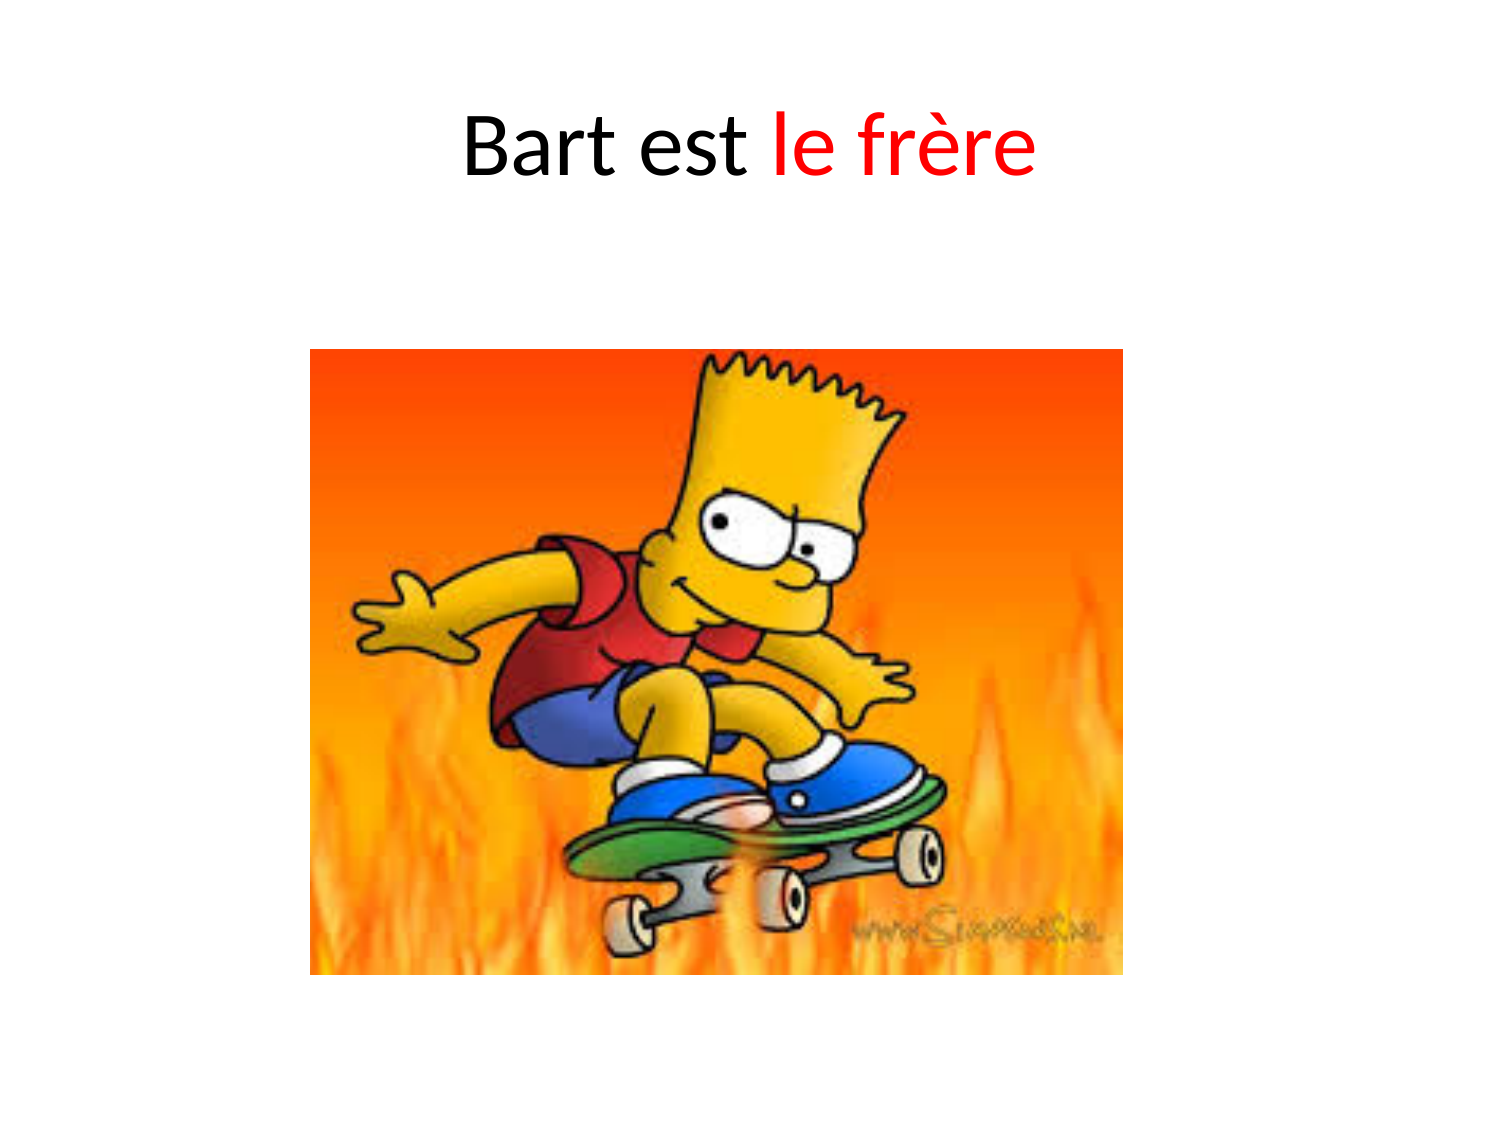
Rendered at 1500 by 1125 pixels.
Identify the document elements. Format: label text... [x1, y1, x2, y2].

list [309, 349, 1123, 976]
title Bart est le frère [75, 45, 1425, 233]
